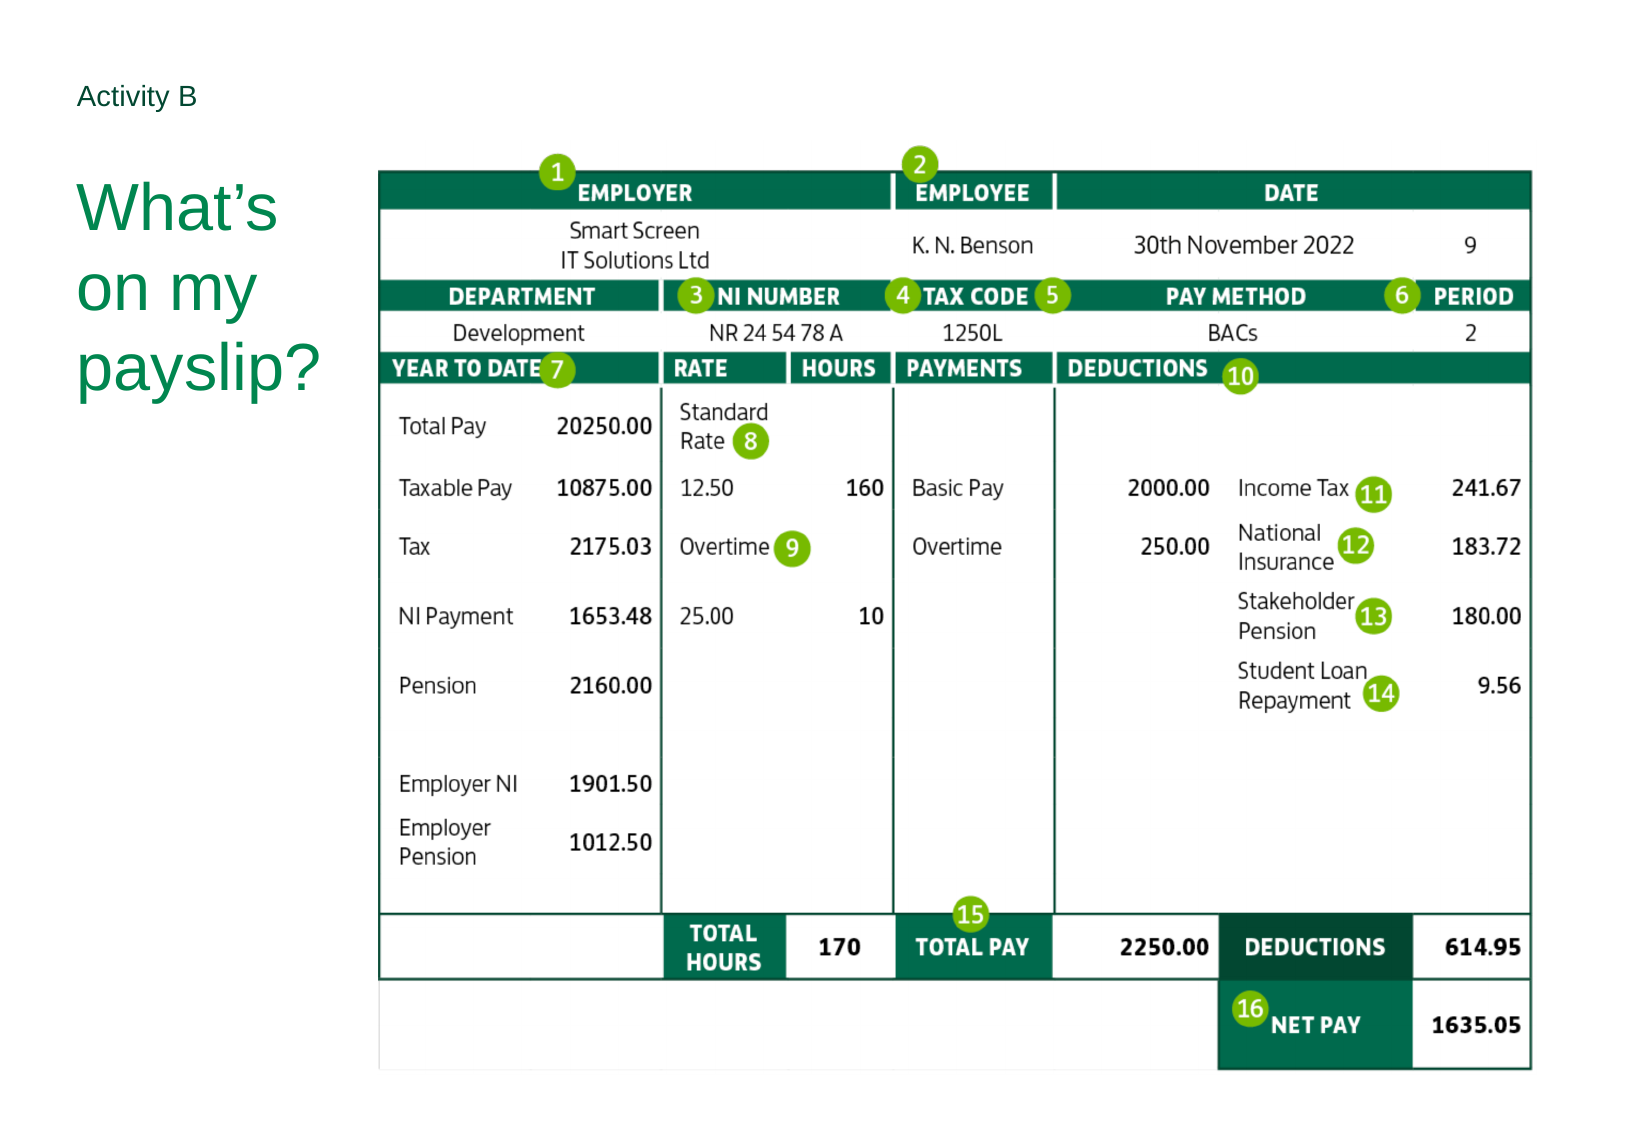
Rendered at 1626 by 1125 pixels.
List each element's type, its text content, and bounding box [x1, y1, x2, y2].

picture [377, 140, 1537, 1075]
title Activity B What’s on my payslip? [76, 76, 341, 491]
